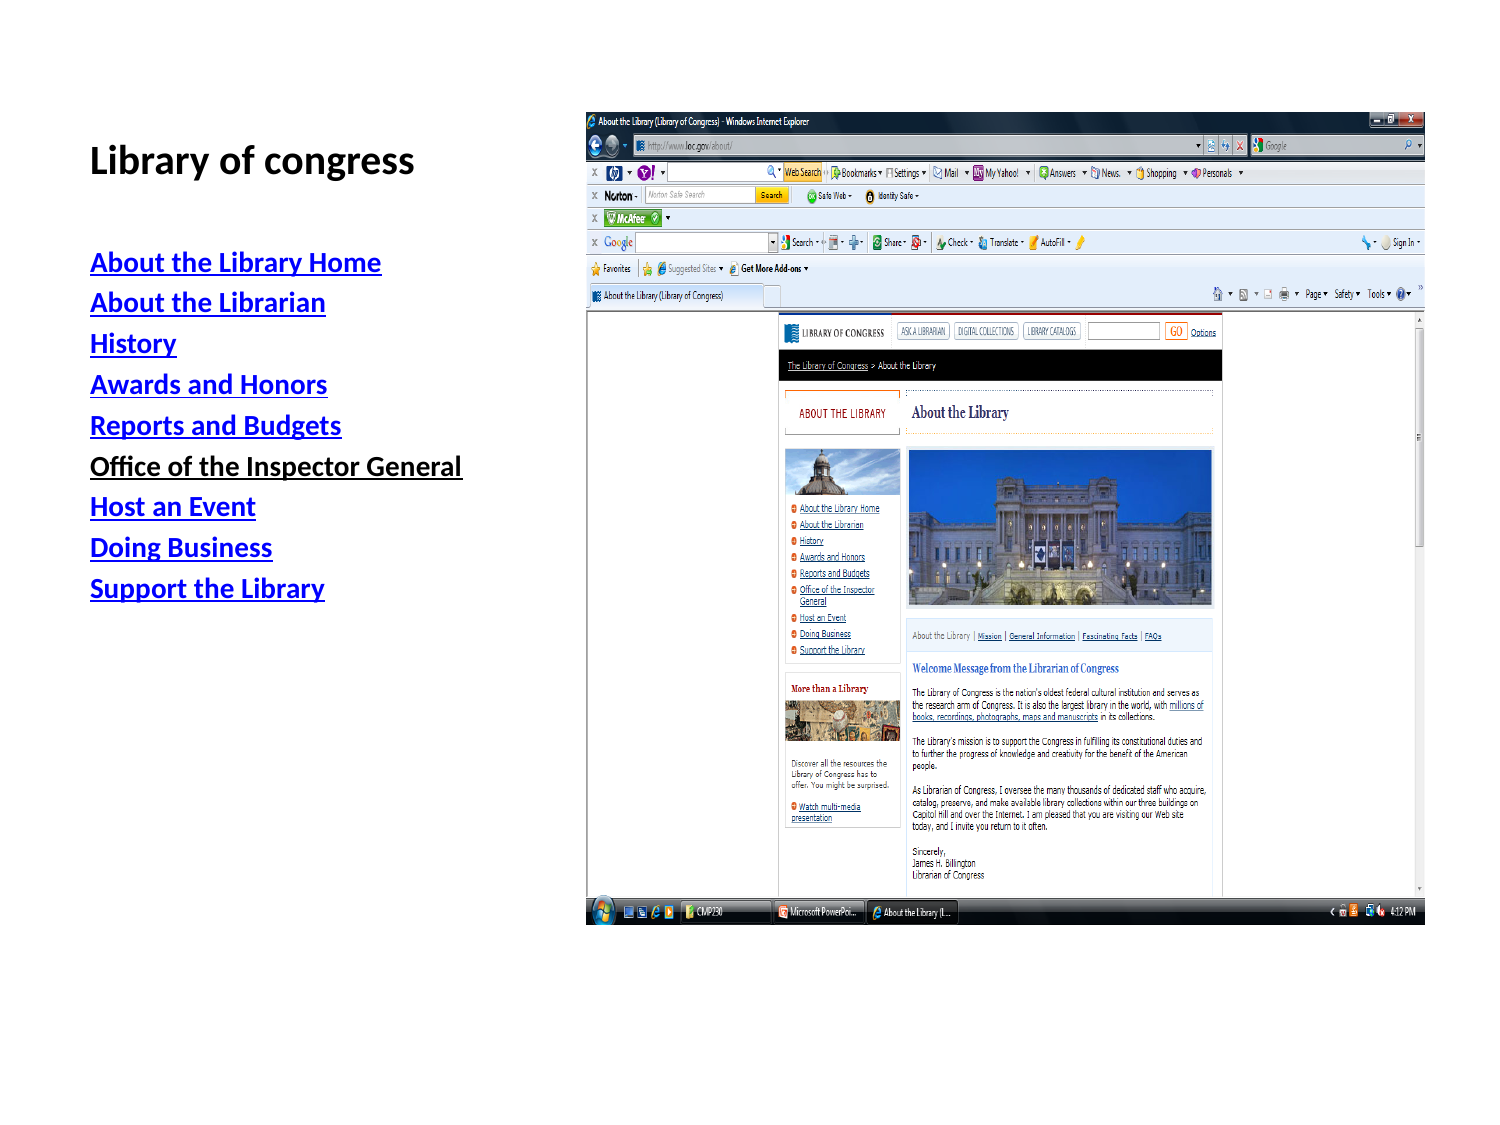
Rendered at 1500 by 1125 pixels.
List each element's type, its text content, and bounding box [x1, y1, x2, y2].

title Library of congress [75, 0, 569, 191]
list About the Library Home About the Librarian History Awards and Honors Reports and Budgets Office of the Inspector General Host an Event Doing Business Support the Library [75, 235, 569, 1005]
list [586, 112, 1426, 926]
